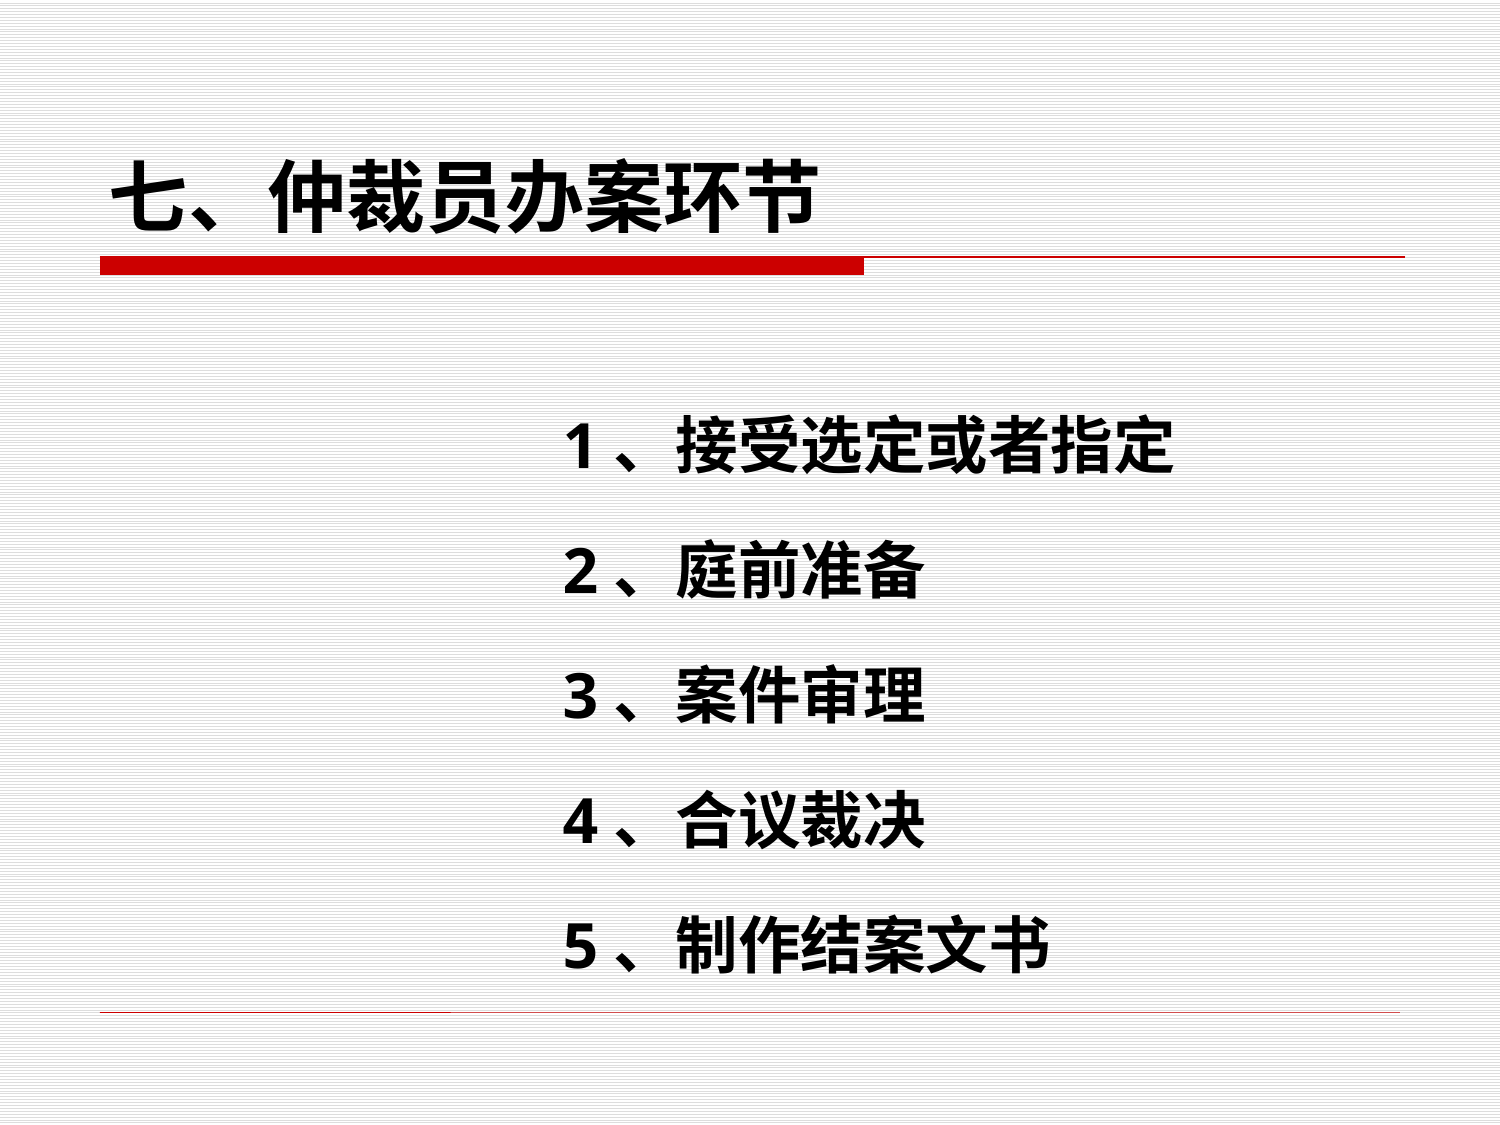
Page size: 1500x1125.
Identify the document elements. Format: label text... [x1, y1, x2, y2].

title 七、仲裁员办案环节 [93, 49, 1407, 250]
list 1、接受选定或者指定 2、庭前准备 3、案件审理 4、合议裁决 5、制作结案文书 [92, 361, 1406, 988]
